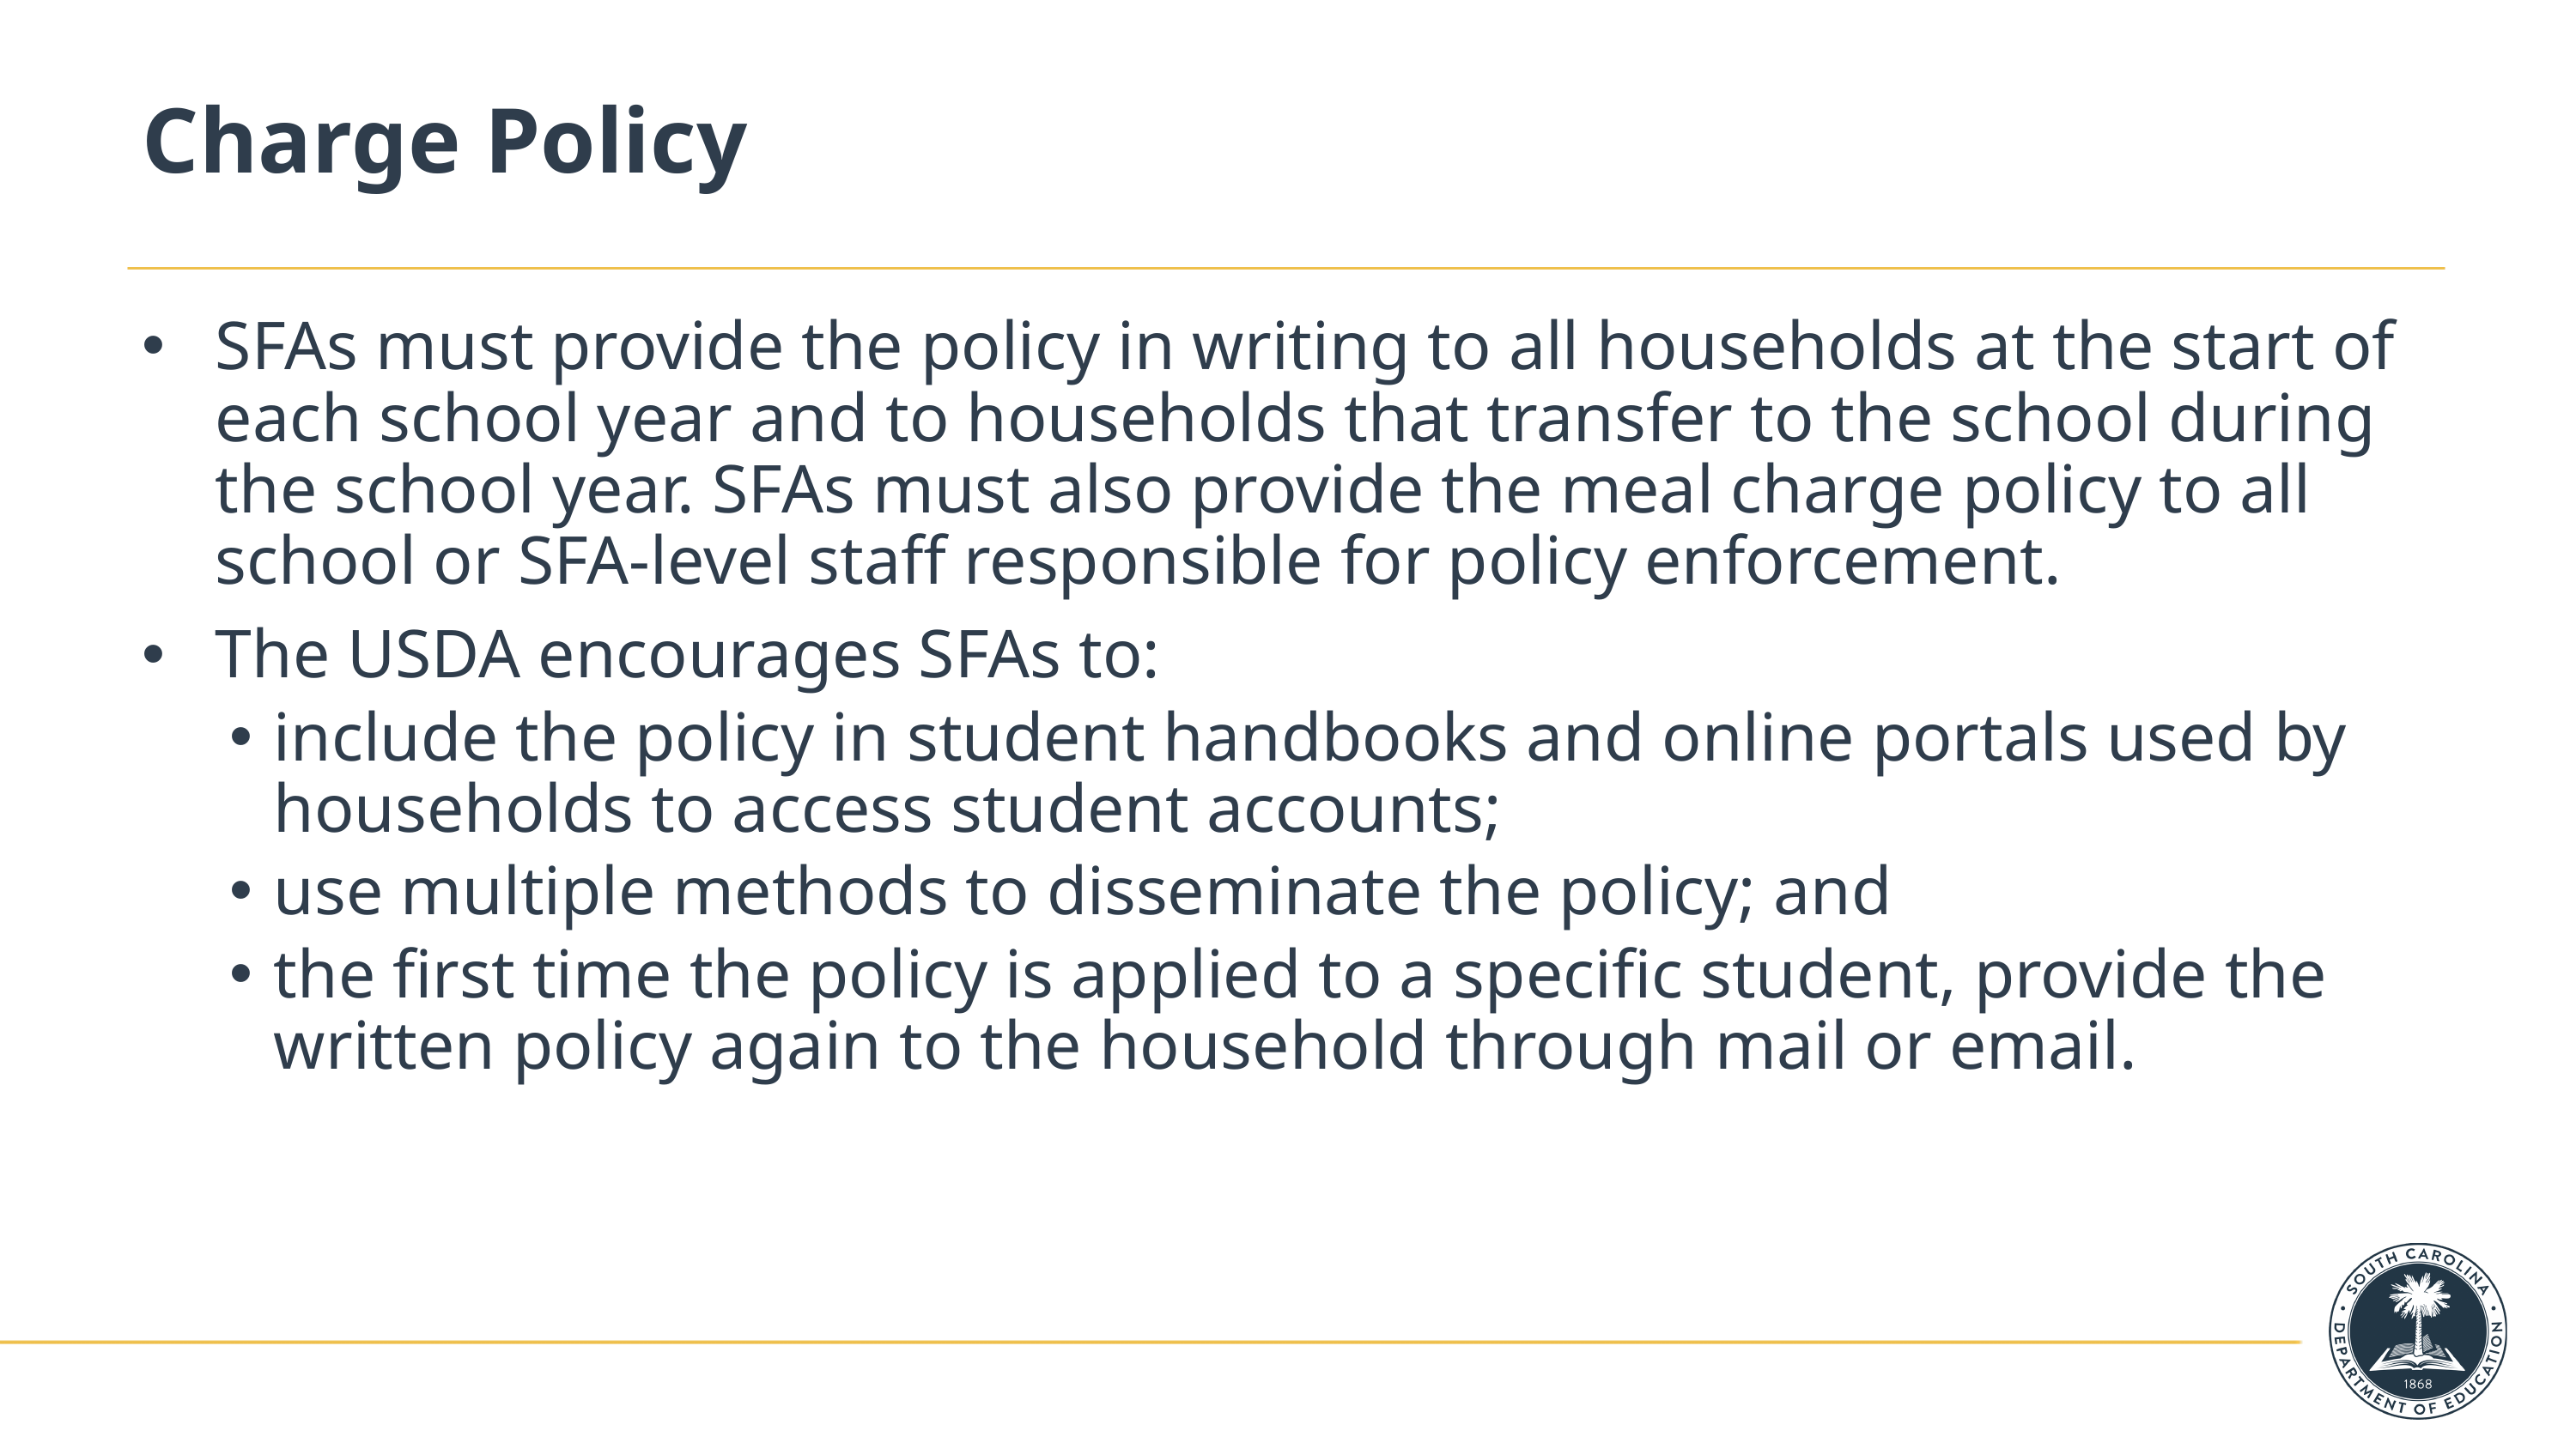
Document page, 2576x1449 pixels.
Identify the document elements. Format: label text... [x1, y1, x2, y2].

picture [2329, 1243, 2507, 1420]
list SFAs must provide the policy in writing to all households at the start of each school year and to households that transfer to the school during the school year. SFAs must also provide the meal charge policy to all school or SFA-level staff responsible for policy enforcement. The USDA encourages SFAs to: include the policy in student handbooks and online portals used by households to access student accounts; use multiple methods to disseminate the policy; and the first time the policy is applied to a specific student, provide the written policy again to the household through mail or email. [129, 306, 2447, 1149]
title Charge Policy [129, 76, 2447, 232]
